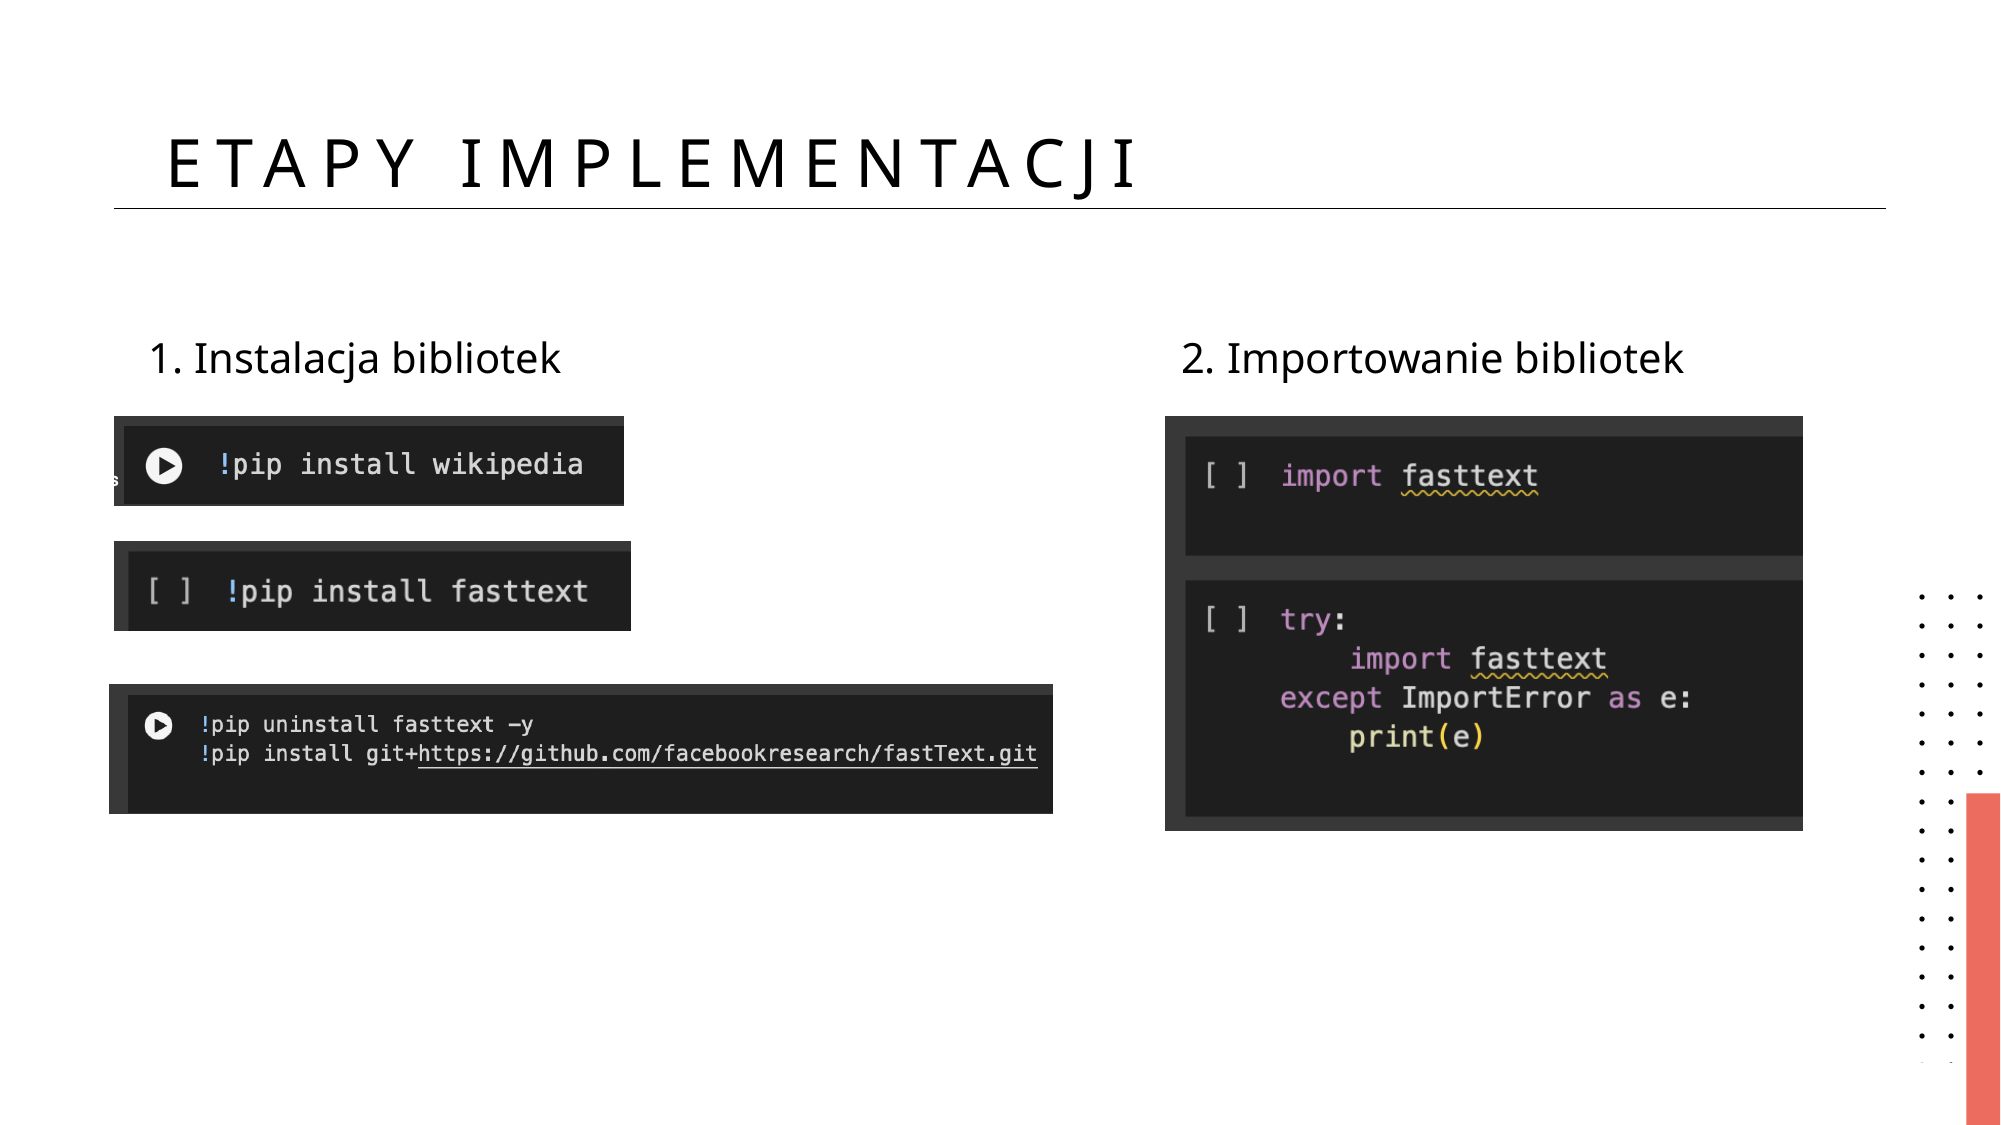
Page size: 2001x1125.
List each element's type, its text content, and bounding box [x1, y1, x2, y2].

list 2. Importowanie bibliotek [1165, 308, 1831, 417]
picture [1907, 582, 1994, 1064]
title Etapy implementacji [150, 0, 1850, 208]
picture [1165, 416, 1803, 831]
list 1. Instalacja bibliotek [133, 308, 953, 417]
picture [114, 541, 631, 631]
picture [114, 416, 624, 506]
picture [109, 684, 1053, 814]
